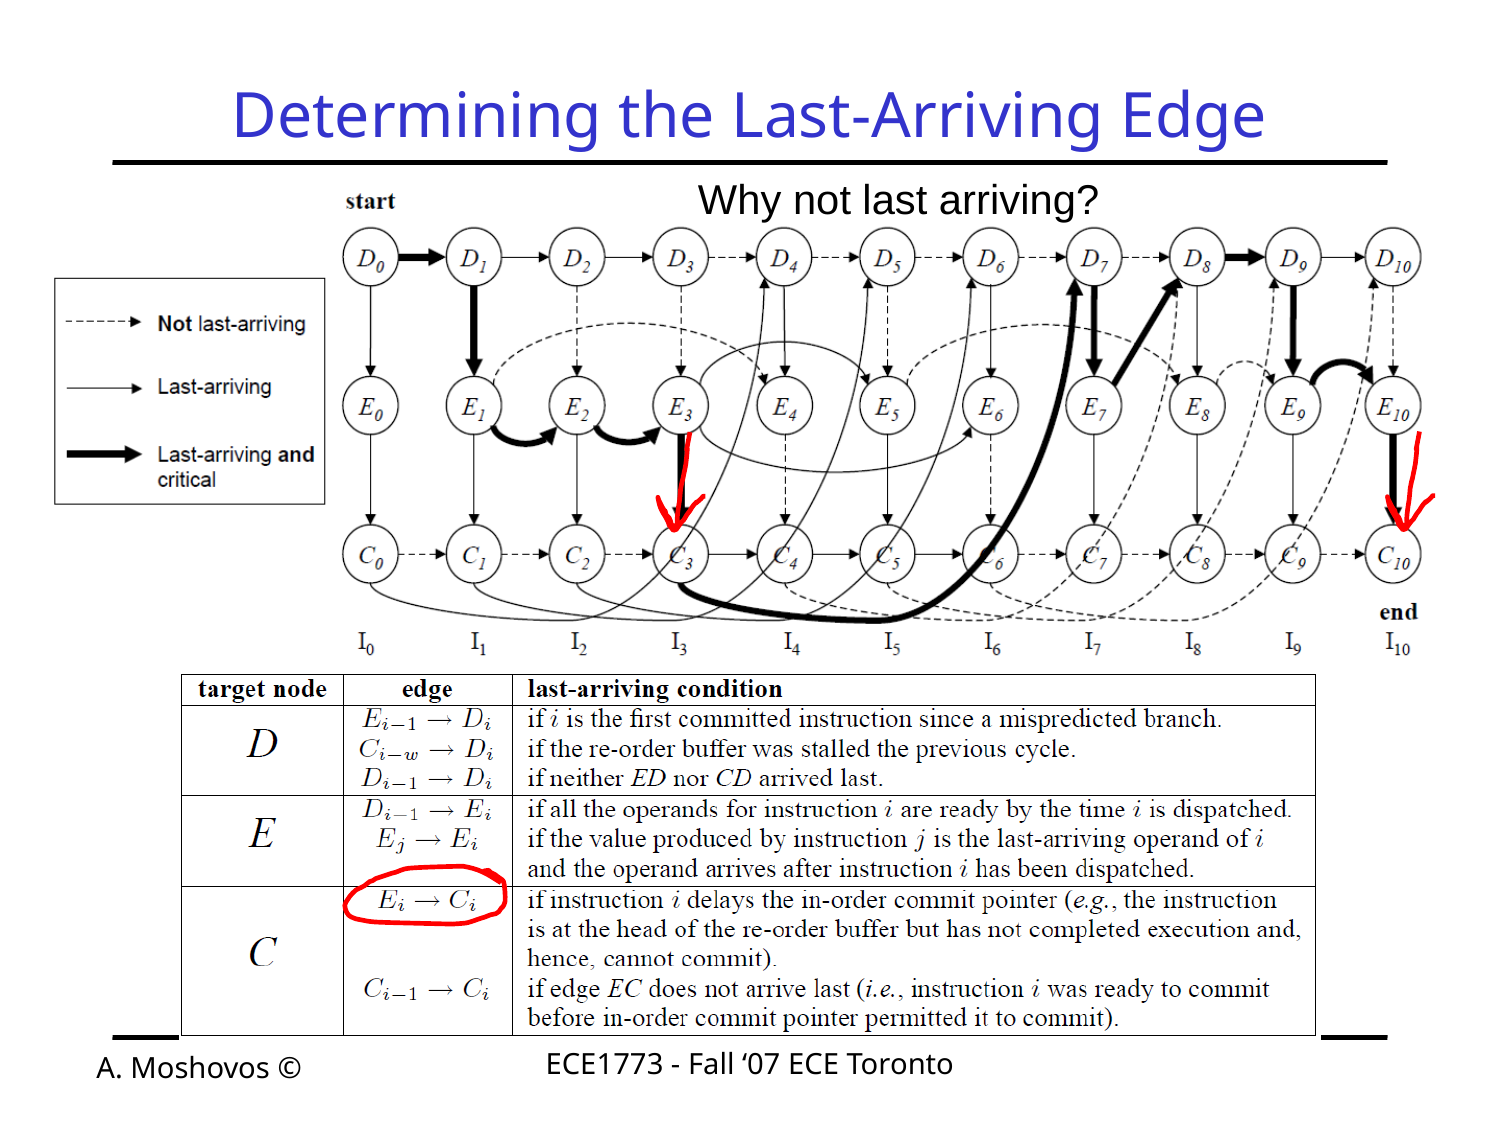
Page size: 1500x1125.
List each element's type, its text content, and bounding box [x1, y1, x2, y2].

footer ECE1773 - Fall ‘07 ECE Toronto [487, 1048, 1013, 1101]
title Determining the Last-Arriving Edge [112, 62, 1388, 163]
slide_number A. Moshovos © [81, 1041, 395, 1105]
picture [22, 190, 1454, 1041]
text_box Why not last arriving? [683, 165, 1115, 189]
